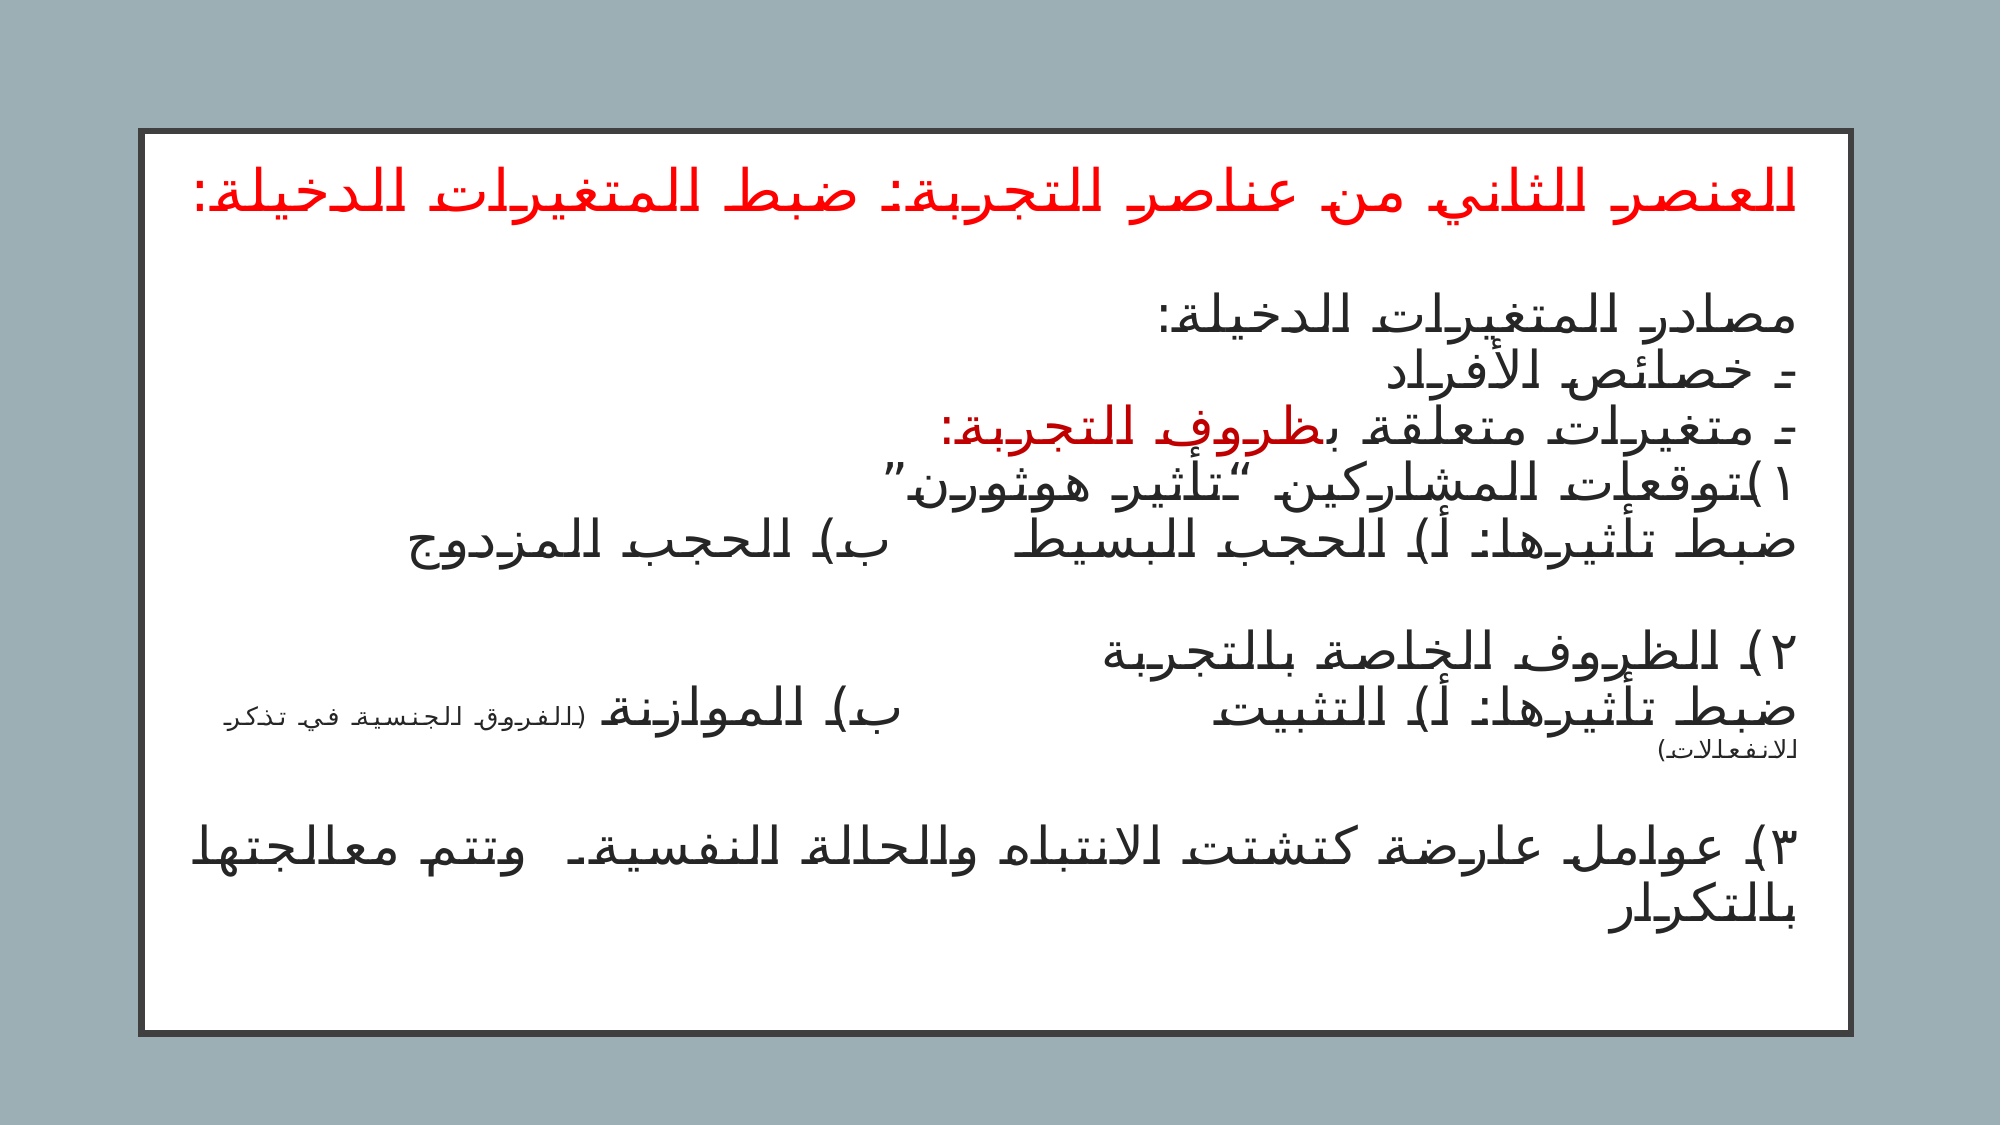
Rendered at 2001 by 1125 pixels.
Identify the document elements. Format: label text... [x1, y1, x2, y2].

title العنصر الثاني من عناصر التجربة: ضبط المتغيرات الدخيلة: مصادر المتغيرات الدخيلة: - خصائص الأفراد - متغيرات متعلقة بظروف التجربة: ١)توقعات المشاركين “تأثير هوثورن” ضبط تأثيرها: أ) الحجب البسيط ب) الحجب المزدوج ٢) الظروف الخاصة بالتجربة ضبط تأثيرها: أ) التثبيت ب) الموازنة (الفروق الجنسية في تذكر الانفعالات) ٣) عوامل عارضة كتشتت الانتباه والحالة النفسية. وتتم معالجتها بالتكرار [138, 128, 1854, 1037]
